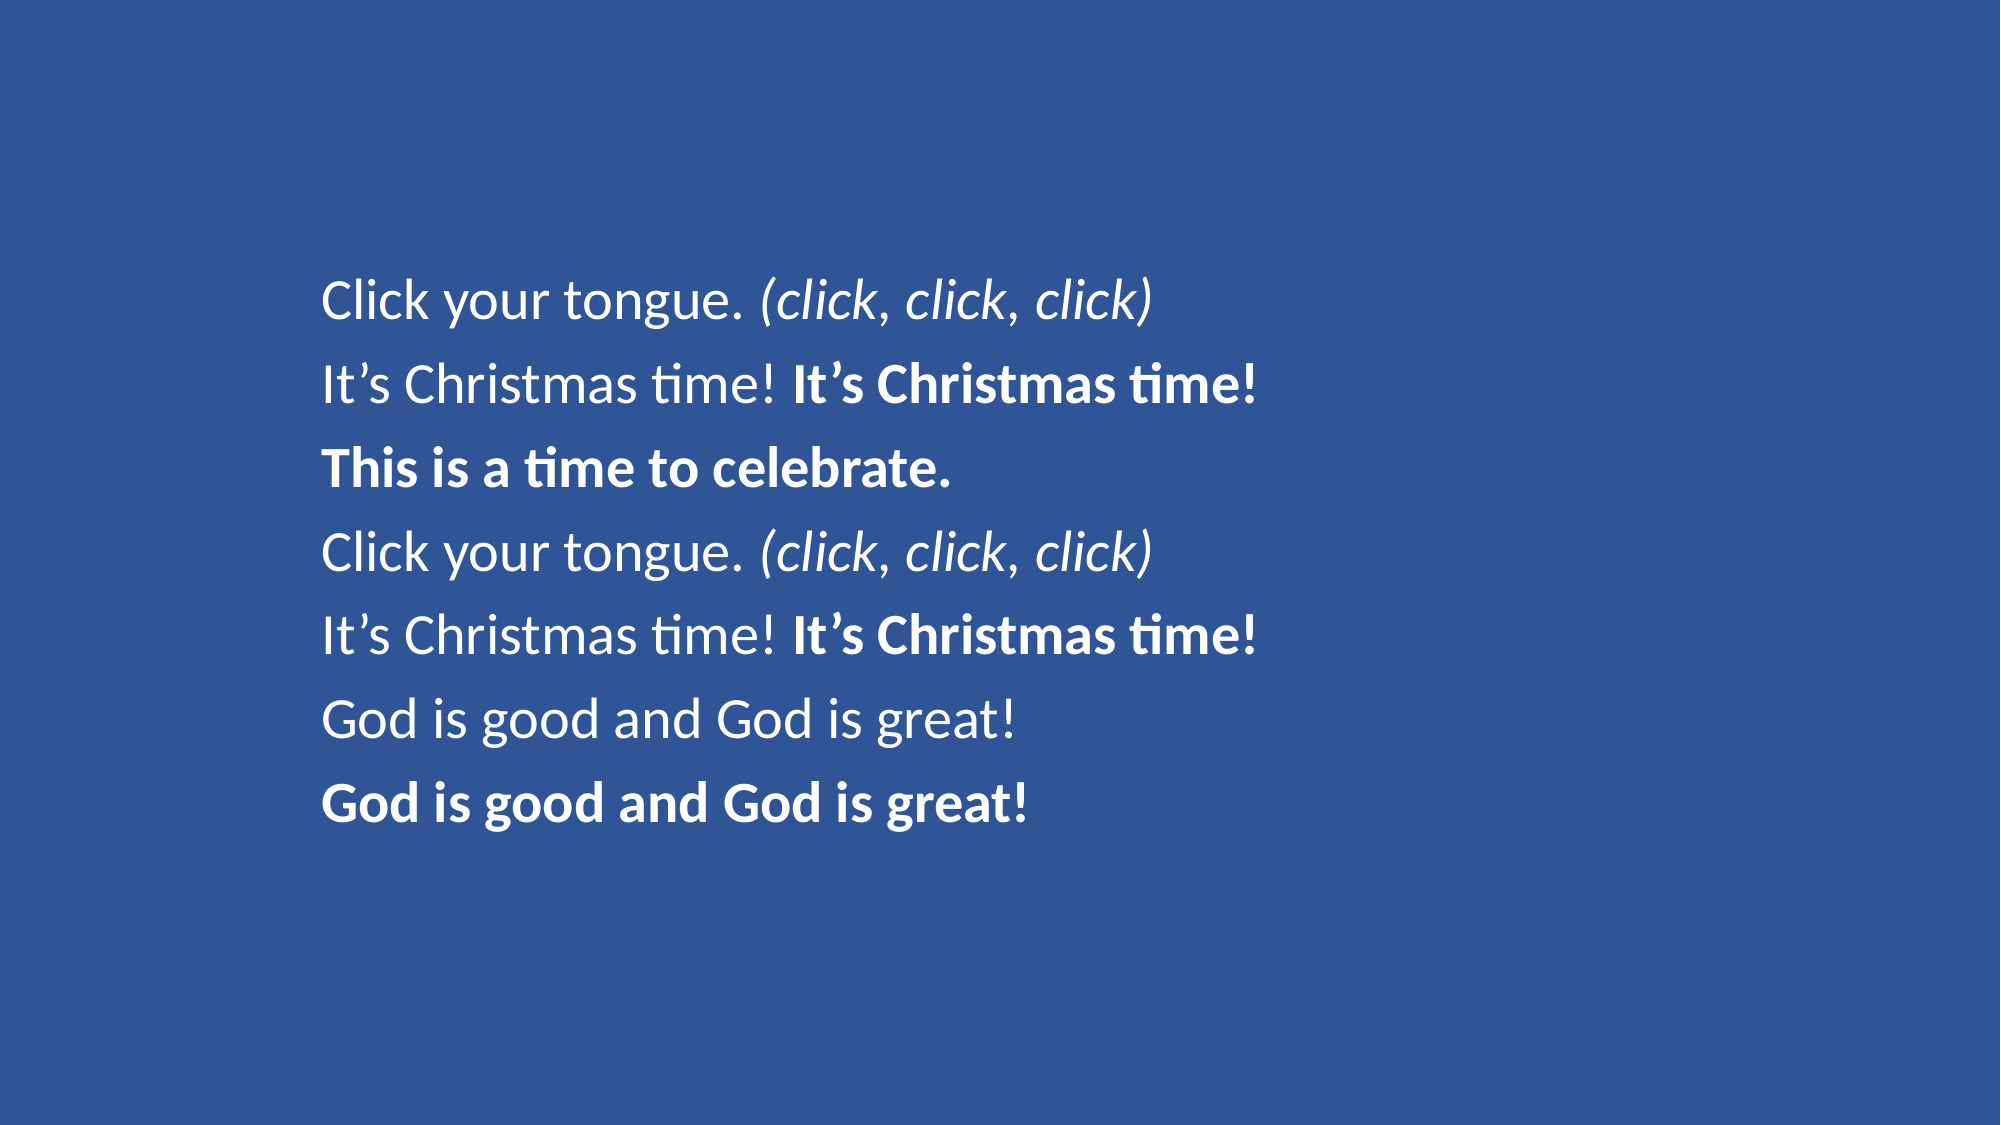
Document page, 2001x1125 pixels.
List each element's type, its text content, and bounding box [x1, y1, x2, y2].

list Click your tongue. (click, click, click) It’s Christmas time! It’s Christmas time! This is a time to celebrate. Click your tongue. (click, click, click) It’s Christmas time! It’s Christmas time! God is good and God is great! God is good and God is great! [306, 261, 1694, 864]
